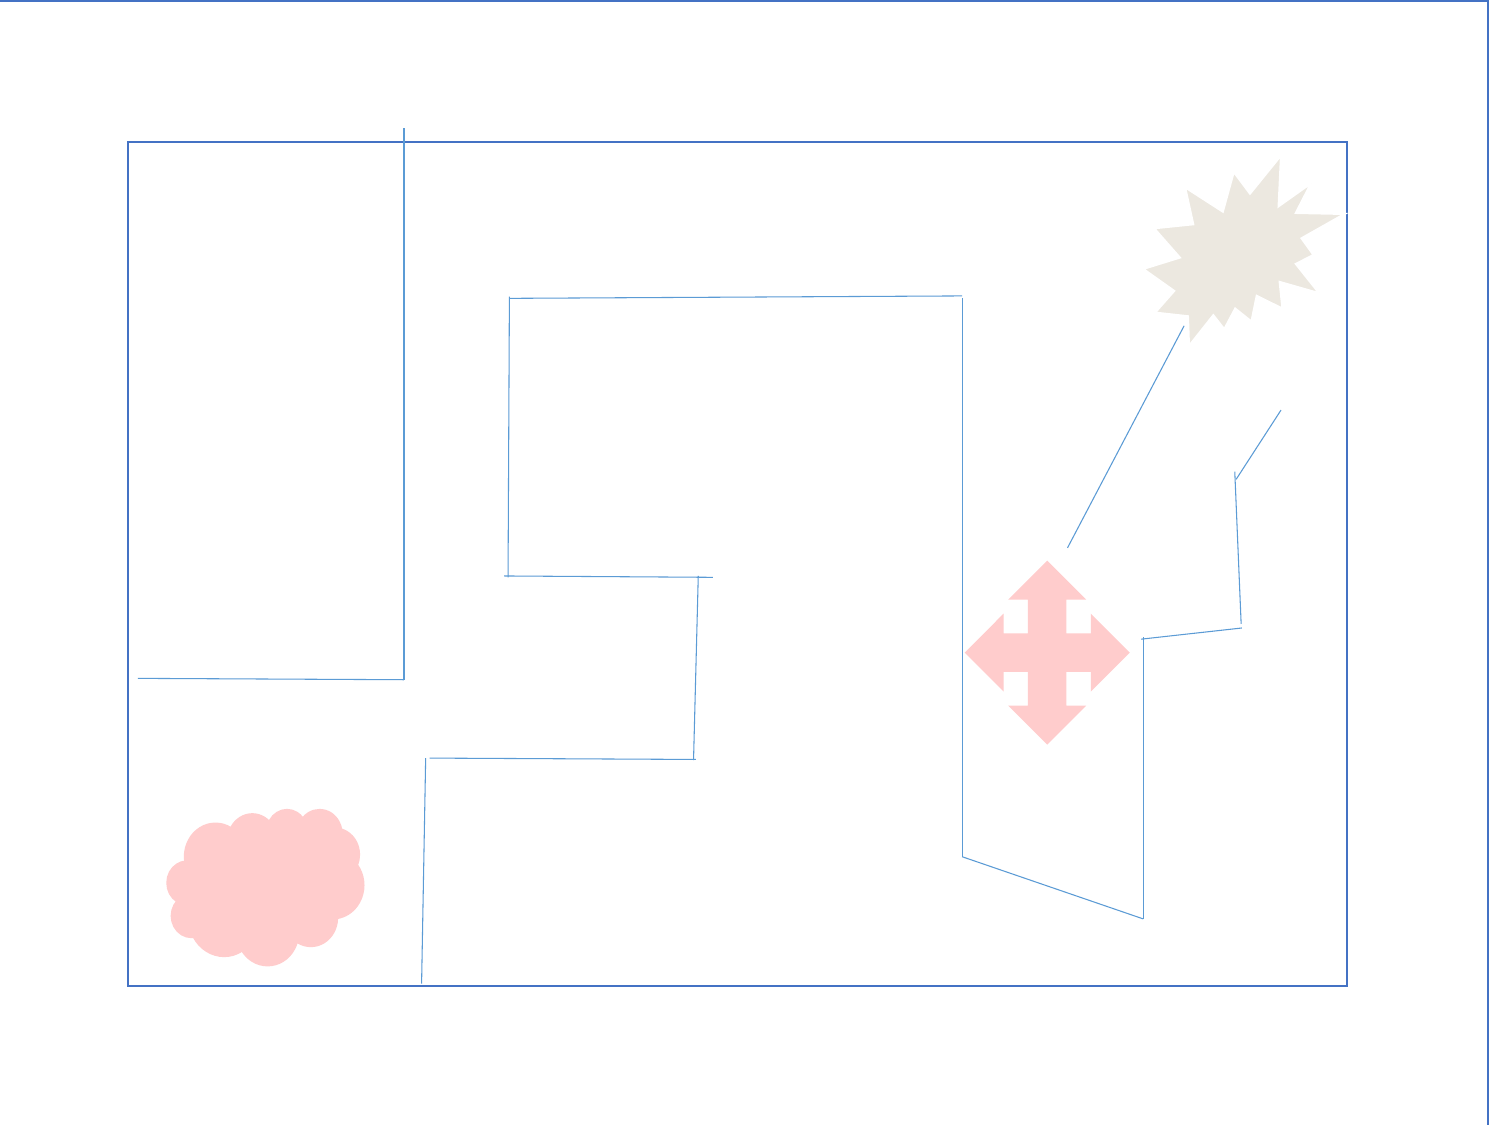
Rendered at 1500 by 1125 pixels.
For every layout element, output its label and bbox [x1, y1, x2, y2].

text_box [1141, 628, 1242, 640]
text_box [693, 578, 699, 761]
text_box [964, 560, 1130, 745]
text_box [166, 808, 365, 967]
text_box [962, 856, 1143, 919]
text_box [1140, 152, 1349, 349]
text_box [421, 758, 426, 984]
text_box [1067, 325, 1185, 548]
text_box [1236, 410, 1282, 480]
text_box [0, 0, 1489, 1125]
text_box [509, 295, 963, 299]
text_box [1234, 471, 1242, 624]
